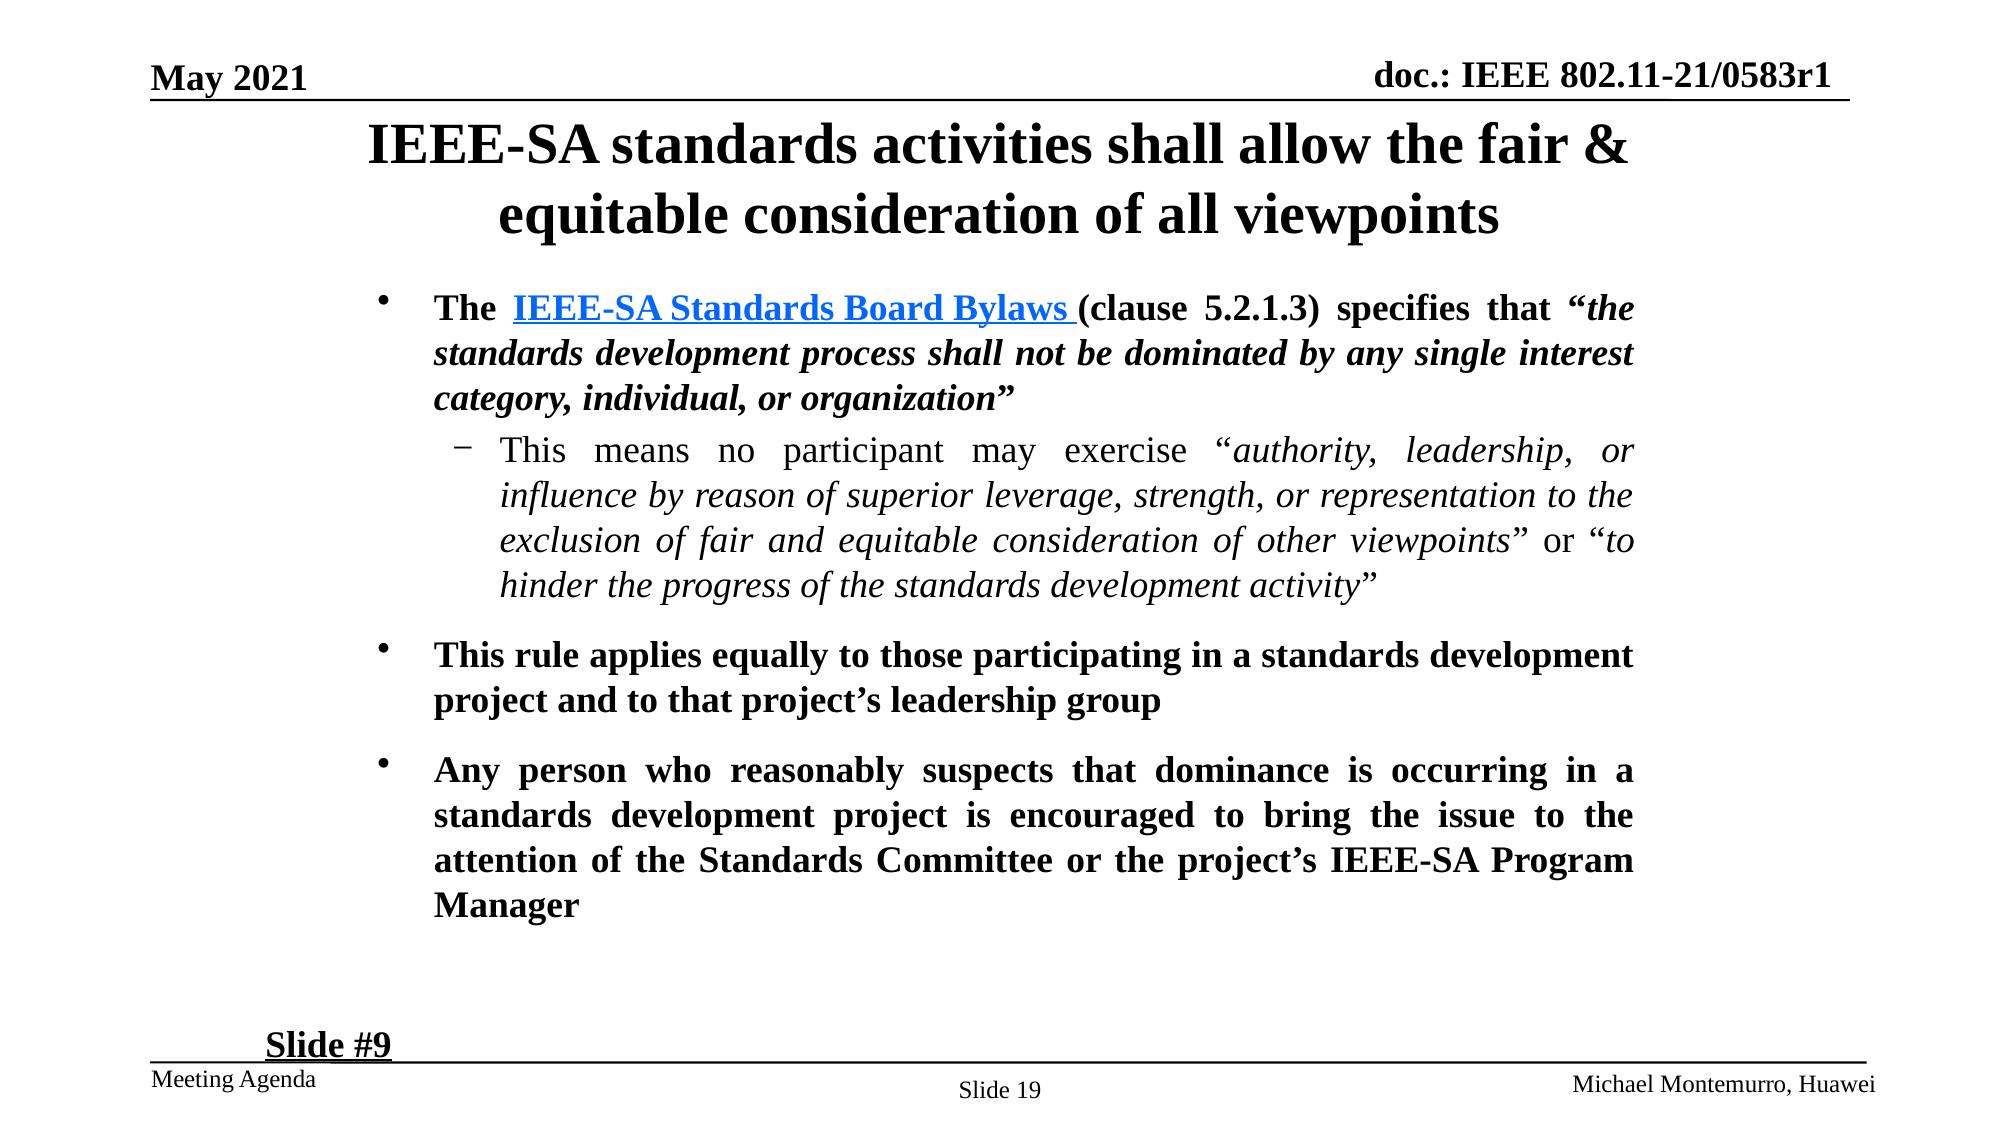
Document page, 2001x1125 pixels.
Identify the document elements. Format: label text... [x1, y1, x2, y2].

text_box IEEE-SA standards activities shall allow the fair & equitable consideration of all viewpoints [350, 87, 1650, 263]
list The IEEE-SA Standards Board Bylaws (clause 5.2.1.3) specifies that “the standards development process shall not be dominated by any single interest category, individual, or organization” This means no participant may exercise “authority, leadership, or influence by reason of superior leverage, strength, or representation to the exclusion of fair and equitable consideration of other viewpoints” or “to hinder the progress of the standards development activity” This rule applies equally to those participating in a standards development project and to that project’s leadership group Any person who reasonably suspects that dominance is occurring in a standards development project is encouraged to bring the issue to the attention of the Standards Committee or the project’s IEEE-SA Program Manager [362, 275, 1650, 1038]
slide_number Slide 19 [957, 1072, 1042, 1108]
text_box Slide #9 [250, 1012, 407, 1073]
footer Michael Montemurro, Huawei [1462, 1067, 1877, 1098]
